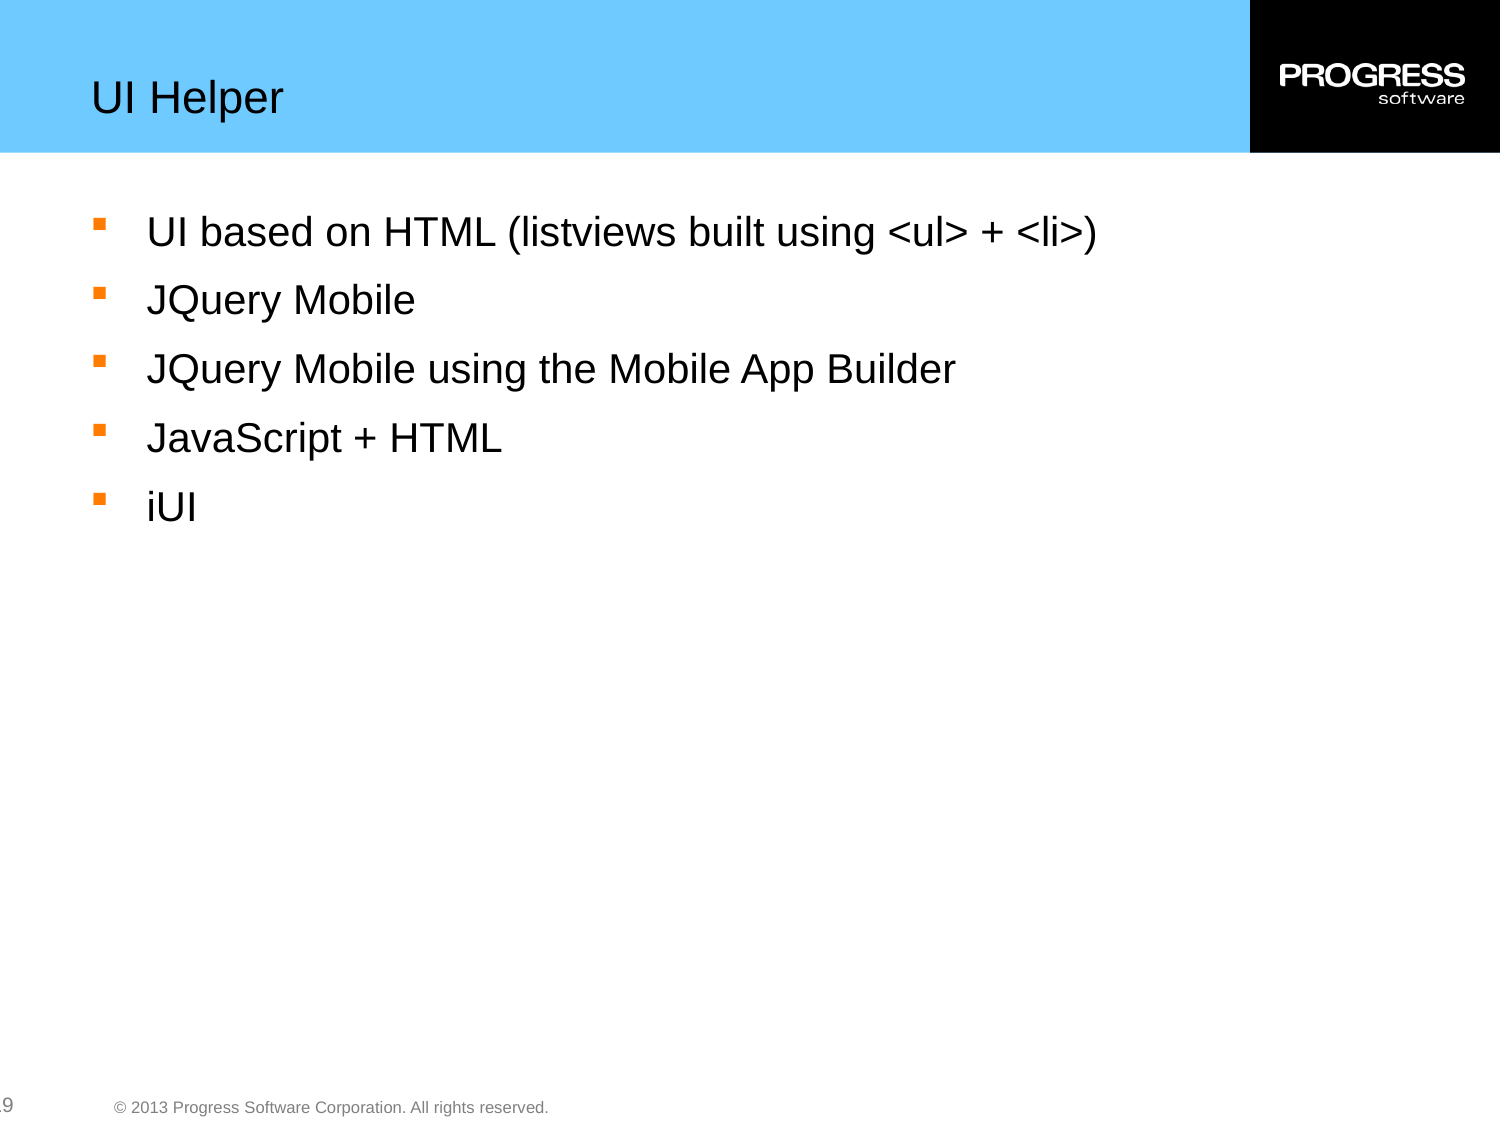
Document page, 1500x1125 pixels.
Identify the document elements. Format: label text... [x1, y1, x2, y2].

title UI Helper [75, 64, 1201, 132]
picture [1280, 63, 1465, 104]
list UI based on HTML (listviews built using <ul> + <li>) JQuery Mobile JQuery Mobile using the Mobile App Builder JavaScript + HTML iUI [75, 196, 1351, 1068]
